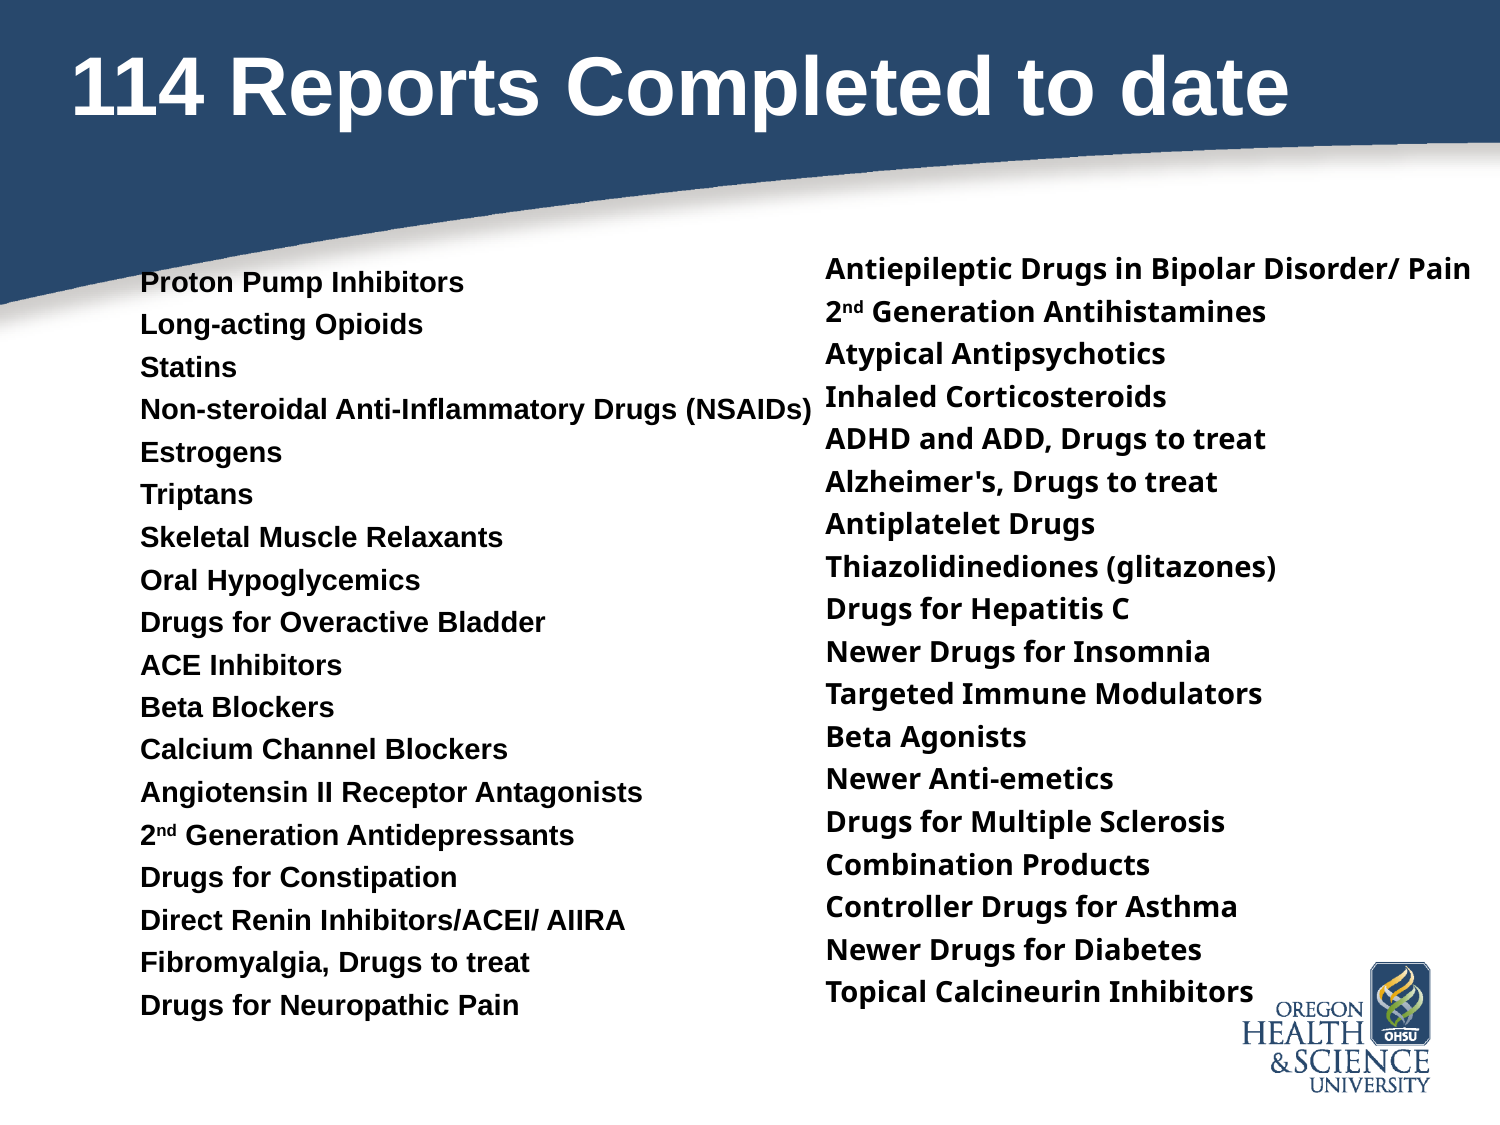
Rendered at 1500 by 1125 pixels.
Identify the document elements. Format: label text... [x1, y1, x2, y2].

picture [0, 0, 1500, 1125]
list Proton Pump Inhibitors Long-acting Opioids Statins Non-steroidal Anti-Inflammatory Drugs (NSAIDs) Estrogens Triptans Skeletal Muscle Relaxants Oral Hypoglycemics Drugs for Overactive Bladder ACE Inhibitors Beta Blockers Calcium Channel Blockers Angiotensin II Receptor Antagonists 2nd Generation Antidepressants Drugs for Constipation Direct Renin Inhibitors/ACEI/ AIIRA Fibromyalgia, Drugs to treat Drugs for Neuropathic Pain [125, 262, 810, 968]
text_box Antiepileptic Drugs in Bipolar Disorder/ Pain 2nd Generation Antihistamines Atypical Antipsychotics Inhaled Corticosteroids ADHD and ADD, Drugs to treat Alzheimer's, Drugs to treat Antiplatelet Drugs Thiazolidinediones (glitazones) Drugs for Hepatitis C Newer Drugs for Insomnia Targeted Immune Modulators Beta Agonists Newer Anti-emetics Drugs for Multiple Sclerosis Combination Products Controller Drugs for Asthma Newer Drugs for Diabetes Topical Calcineurin Inhibitors [810, 249, 1500, 1075]
title 114 Reports Completed to date [70, 24, 1421, 125]
